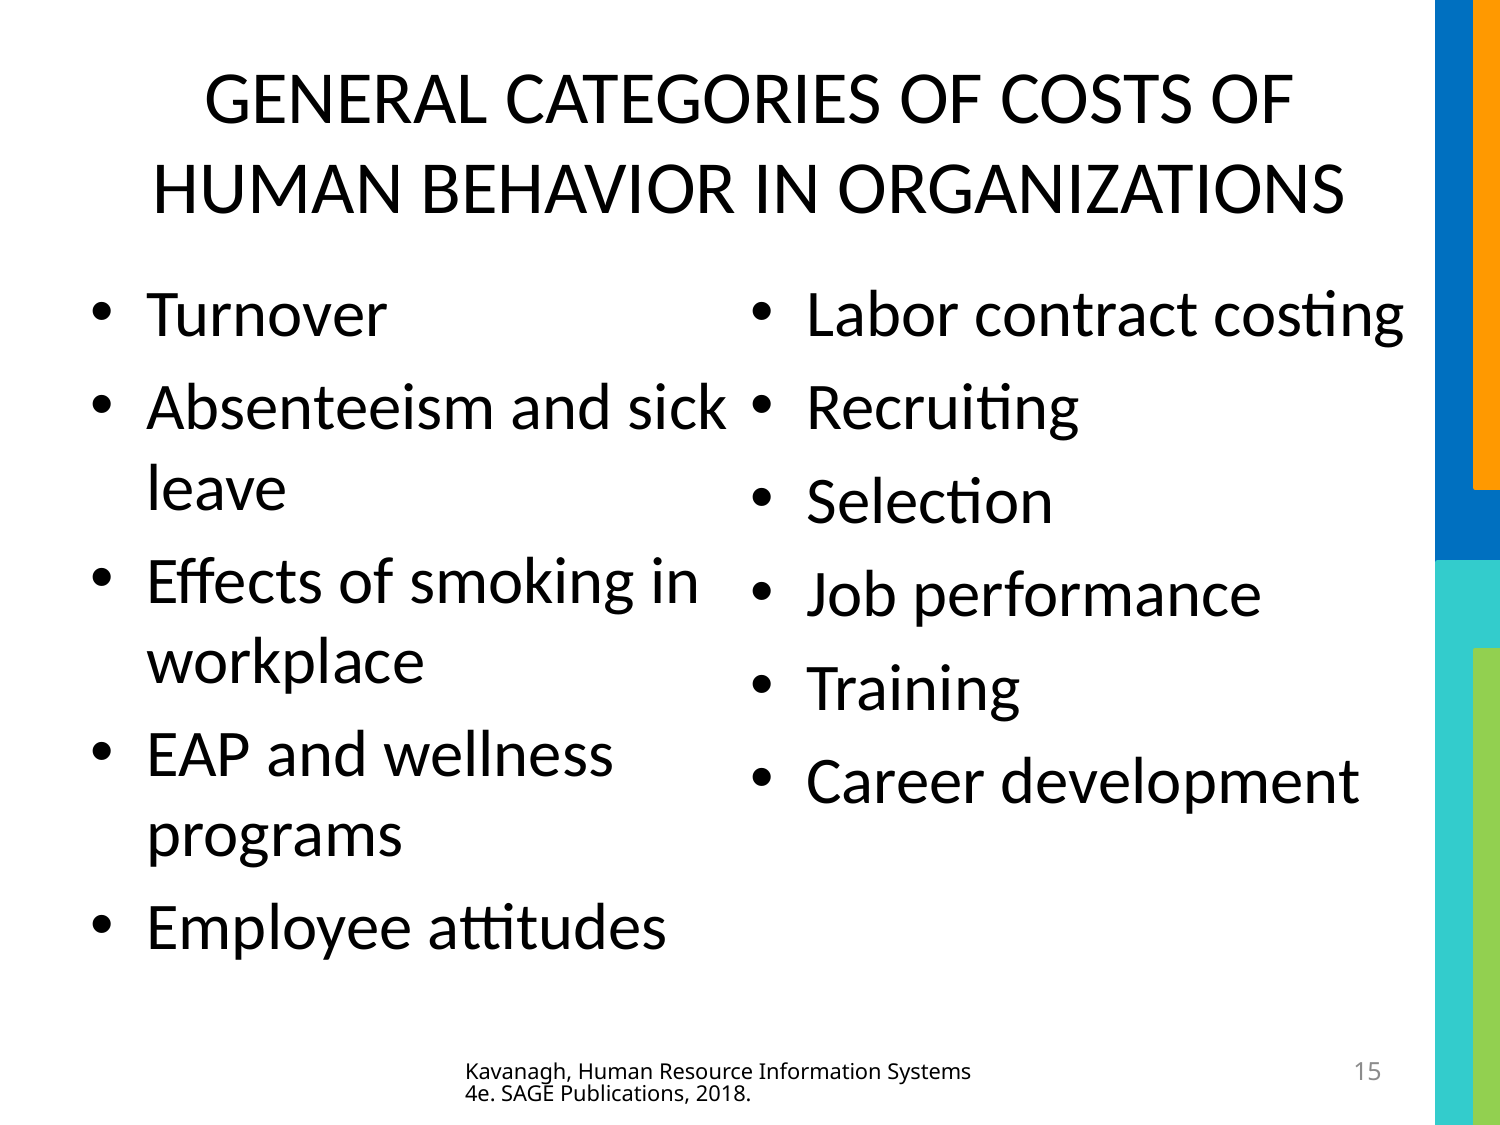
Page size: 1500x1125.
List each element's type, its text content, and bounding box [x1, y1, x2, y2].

slide_number 15 [1059, 1042, 1397, 1103]
list Turnover Absenteeism and sick leave Effects of smoking in workplace EAP and wellness programs Employee attitudes Labor contract costing Recruiting Selection Job performance Training Career development [75, 262, 1425, 1005]
title GENERAL CATEGORIES OF COSTS OF HUMAN BEHAVIOR IN ORGANIZATIONS [75, 45, 1425, 233]
footer Kavanagh, Human Resource Information Systems 4e. SAGE Publications, 2018. [450, 1042, 1004, 1103]
